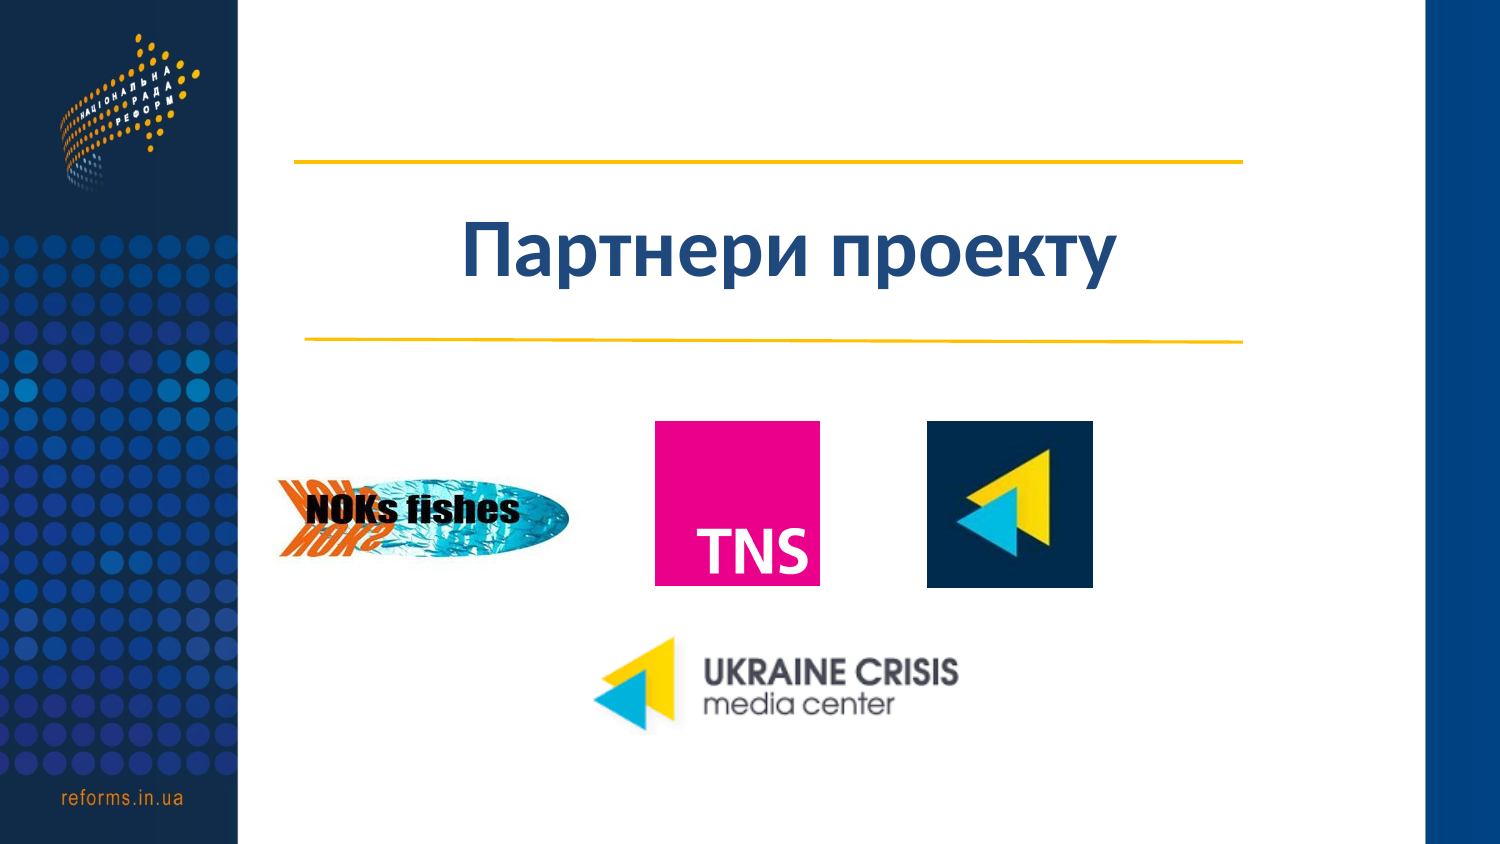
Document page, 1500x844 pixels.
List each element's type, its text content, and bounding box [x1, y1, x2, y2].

picture [0, 0, 1500, 844]
text_box Партнери проекту [446, 185, 1134, 301]
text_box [304, 338, 1244, 343]
